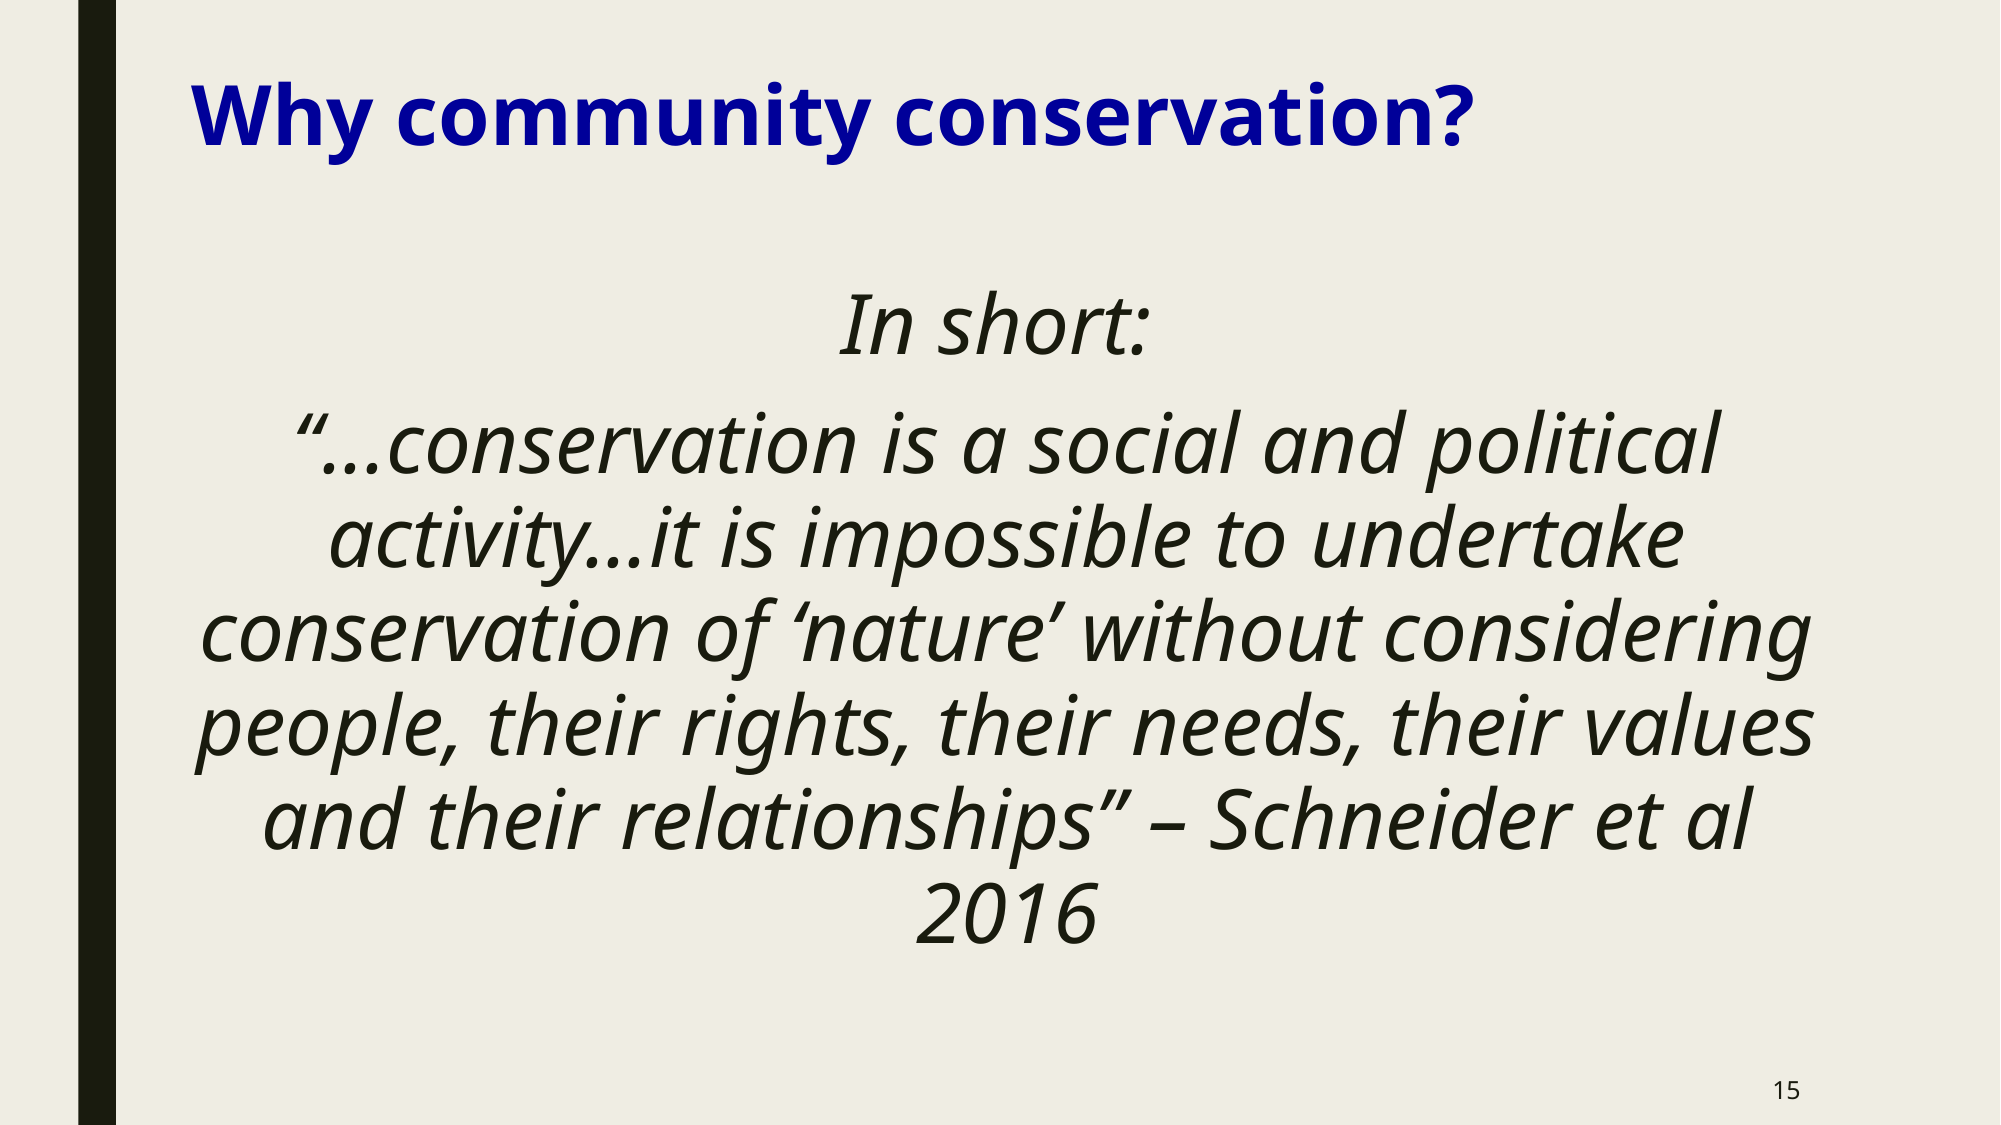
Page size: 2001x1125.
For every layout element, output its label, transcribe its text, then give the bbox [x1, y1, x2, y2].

text_box In short: “...conservation is a social and political activity...it is impossible to undertake conservation of ‘nature’ without considering people, their rights, their needs, their values and their relationships” – Schneider et al 2016 [176, 272, 1839, 884]
text_box Why community conservation? [176, 67, 1839, 234]
slide_number 15 [1553, 1058, 1816, 1125]
